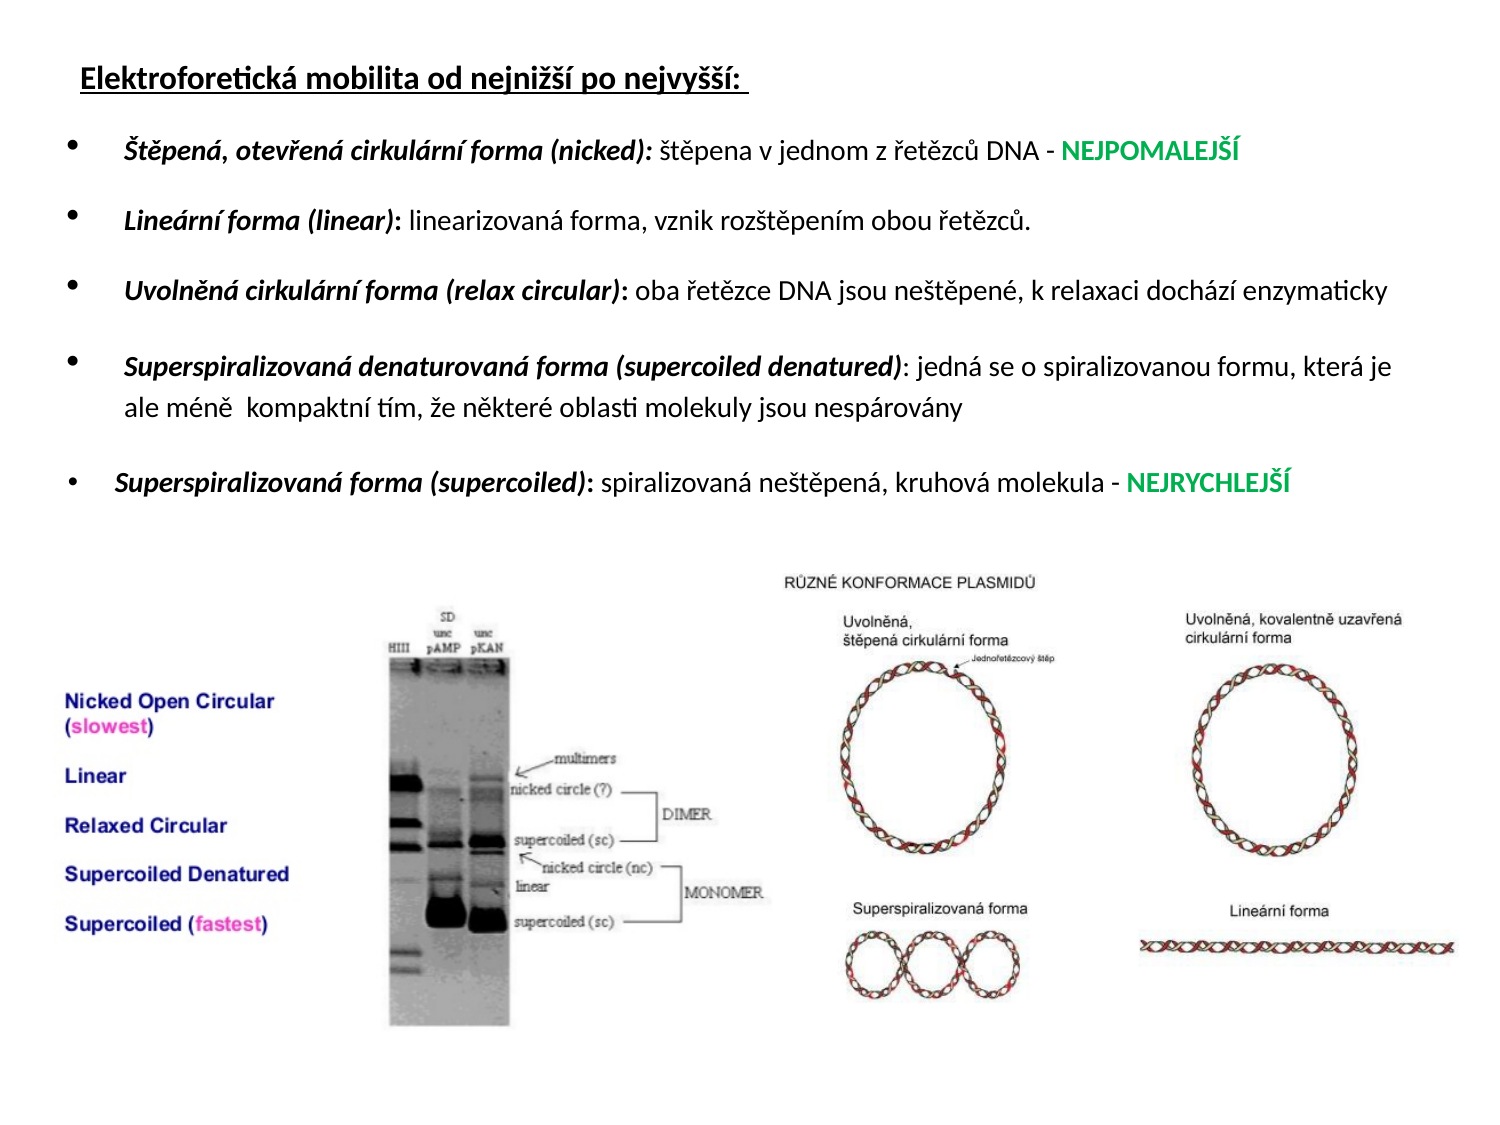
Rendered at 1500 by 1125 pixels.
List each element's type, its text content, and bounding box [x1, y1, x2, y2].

text_box Elektroforetická mobilita od nejnižší po nejvyšší: Štěpená, otevřená cirkulární forma (nicked): štěpena v jednom z řetězců DNA - NEJPOMALEJŠÍ Lineární forma (linear): linearizovaná forma, vznik rozštěpením obou řetězců. Uvolněná cirkulární forma (relax circular): oba řetězce DNA jsou neštěpené, k relaxaci dochází enzymaticky Superspiralizovaná denaturovaná forma (supercoiled denatured): jedná se o spiralizovanou formu, která je ale méně kompaktní tím, že některé oblasti molekuly jsou nespárovány Superspiralizovaná forma (supercoiled): spiralizovaná neštěpená, kruhová molekula - NEJRYCHLEJŠÍ [53, 42, 1459, 506]
picture [52, 564, 1459, 1036]
